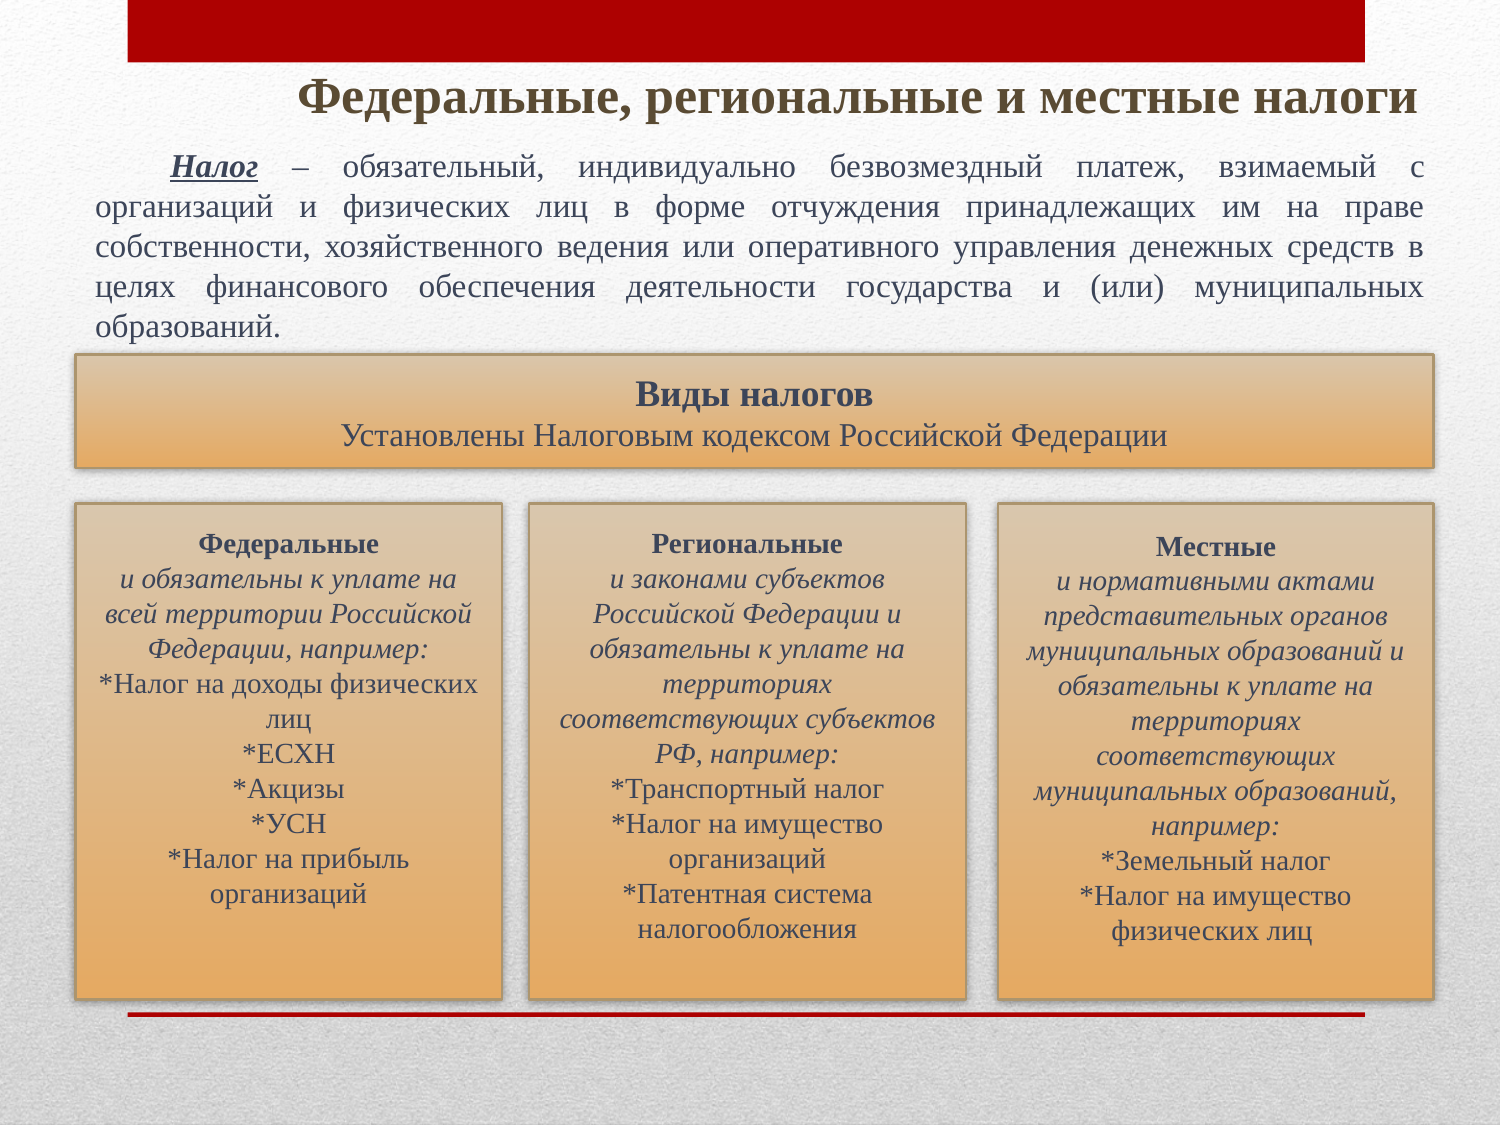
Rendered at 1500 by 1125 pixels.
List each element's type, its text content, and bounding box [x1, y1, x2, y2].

text_box Федеральные и обязательны к уплате на всей территории Российской Федерации, например: *Налог на доходы физических лиц *ЕСХН *Акцизы *УСН *Налог на прибыль организаций [74, 502, 503, 1001]
text_box Виды налогов Установлены Налоговым кодексом Российской Федерации [74, 353, 1435, 469]
text_box Федеральные, региональные и местные налоги [96, 54, 1434, 137]
text_box Местные и нормативными актами представительных органов муниципальных образований и обязательны к уплате на территориях соответствующих муниципальных образований, например: *Земельный налог *Налог на имущество физических лиц [997, 502, 1435, 1001]
text_box Региональные и законами субъектов Российской Федерации и обязательны к уплате на территориях соответствующих субъектов РФ, например: *Транспортный налог *Налог на имущество организаций *Патентная система налогообложения [528, 502, 967, 1001]
text_box Налог – обязательный, индивидуально безвозмездный платеж, взимаемый с организаций и физических лиц в форме отчуждения принадлежащих им на праве собственности, хозяйственного ведения или оперативного управления денежных средств в целях финансового обеспечения деятельности государства и (или) муниципальных образований. [80, 137, 1441, 352]
